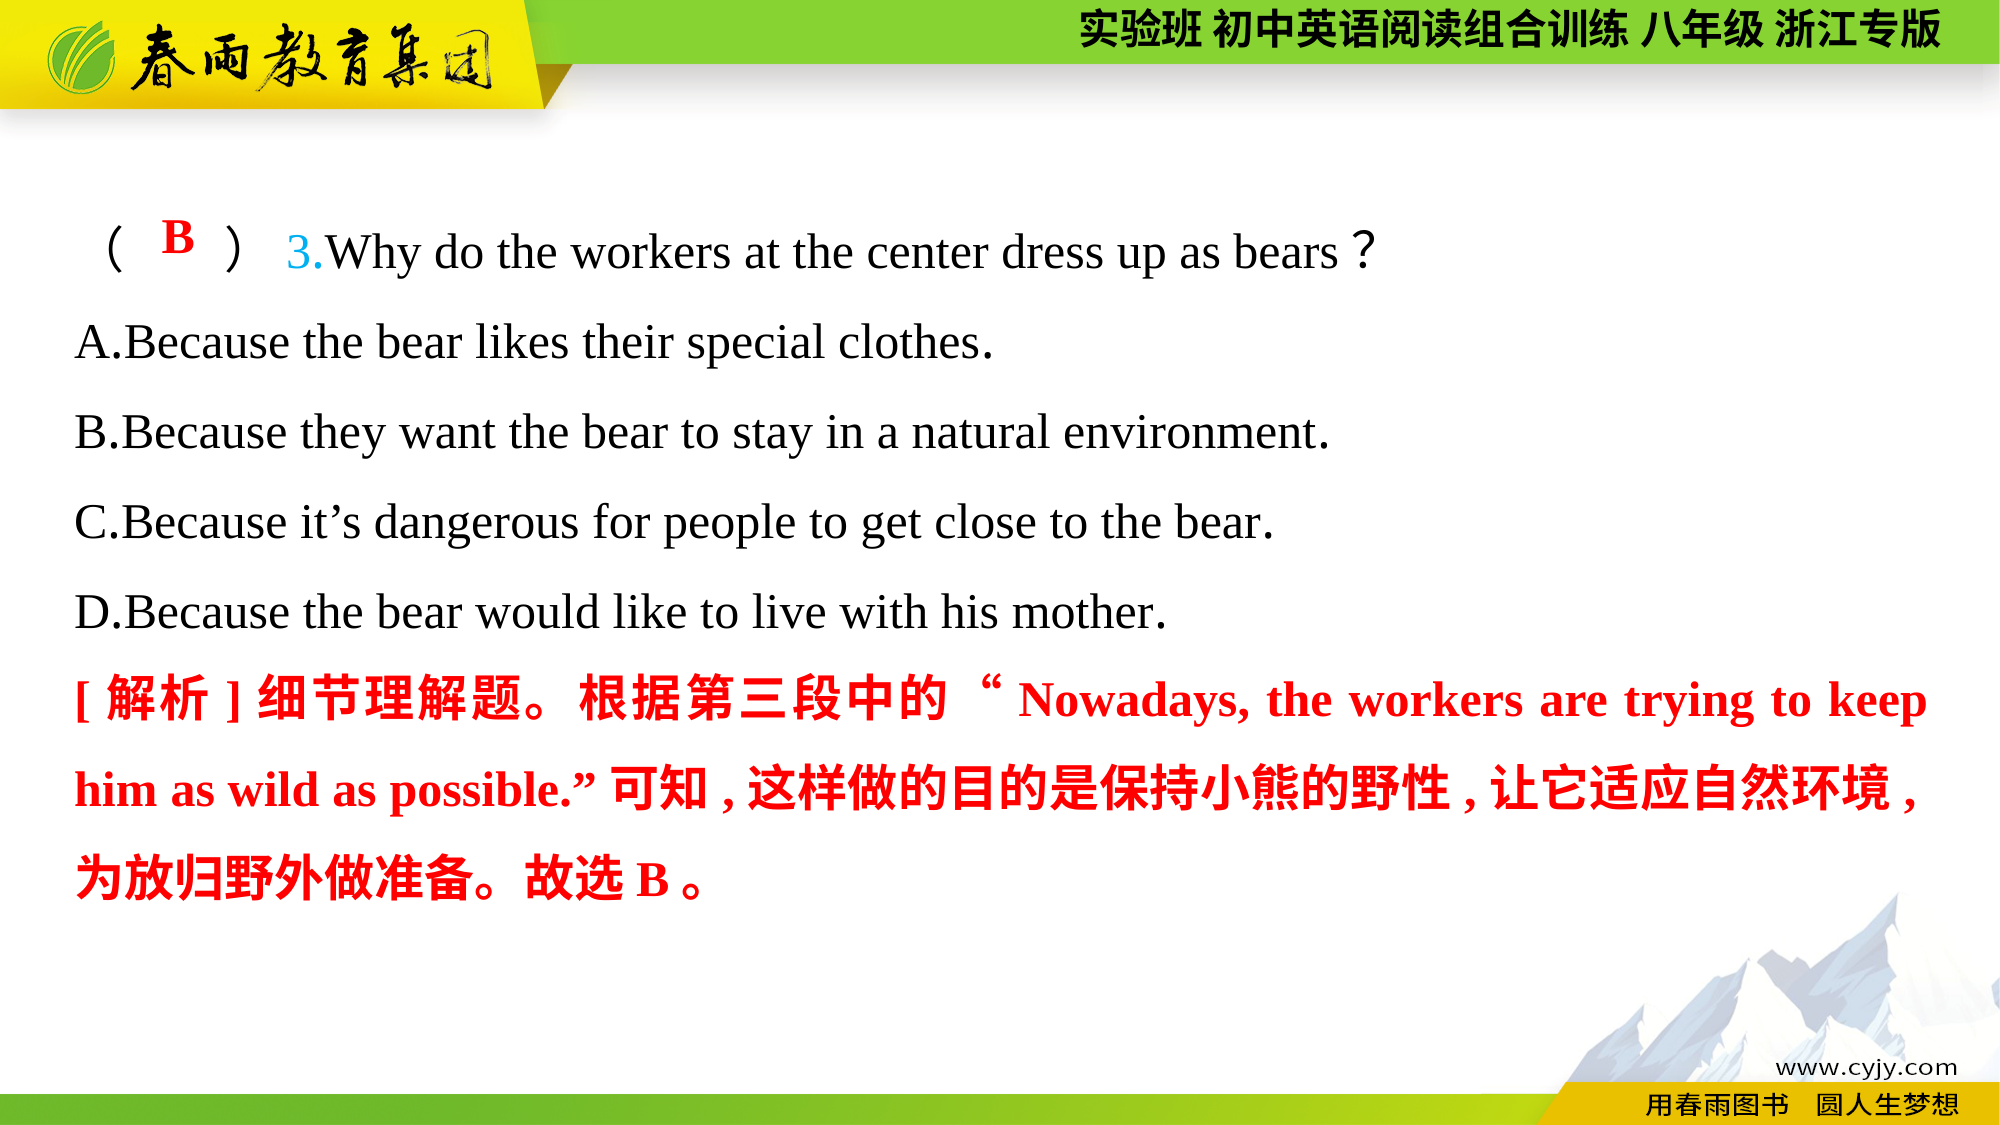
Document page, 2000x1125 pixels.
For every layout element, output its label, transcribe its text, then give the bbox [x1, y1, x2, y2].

list （ ）3.Why do the workers at the center dress up as bears？ A.Because the bear likes their special clothes. B.Because they want the bear to stay in a natural environment. C.Because it’s dangerous for people to get close to the bear. D.Because the bear would like to live with his mother. [59, 181, 1944, 628]
picture [0, 0, 2000, 1125]
text_box [解析]细节理解题。根据第三段中的“Nowadays, the workers are trying to keep him as wild as possible.”可知,这样做的目的是保持小熊的野性,让它适应自然环境,为放归野外做准备。故选B。 [59, 628, 1944, 914]
text_box B [146, 196, 210, 271]
